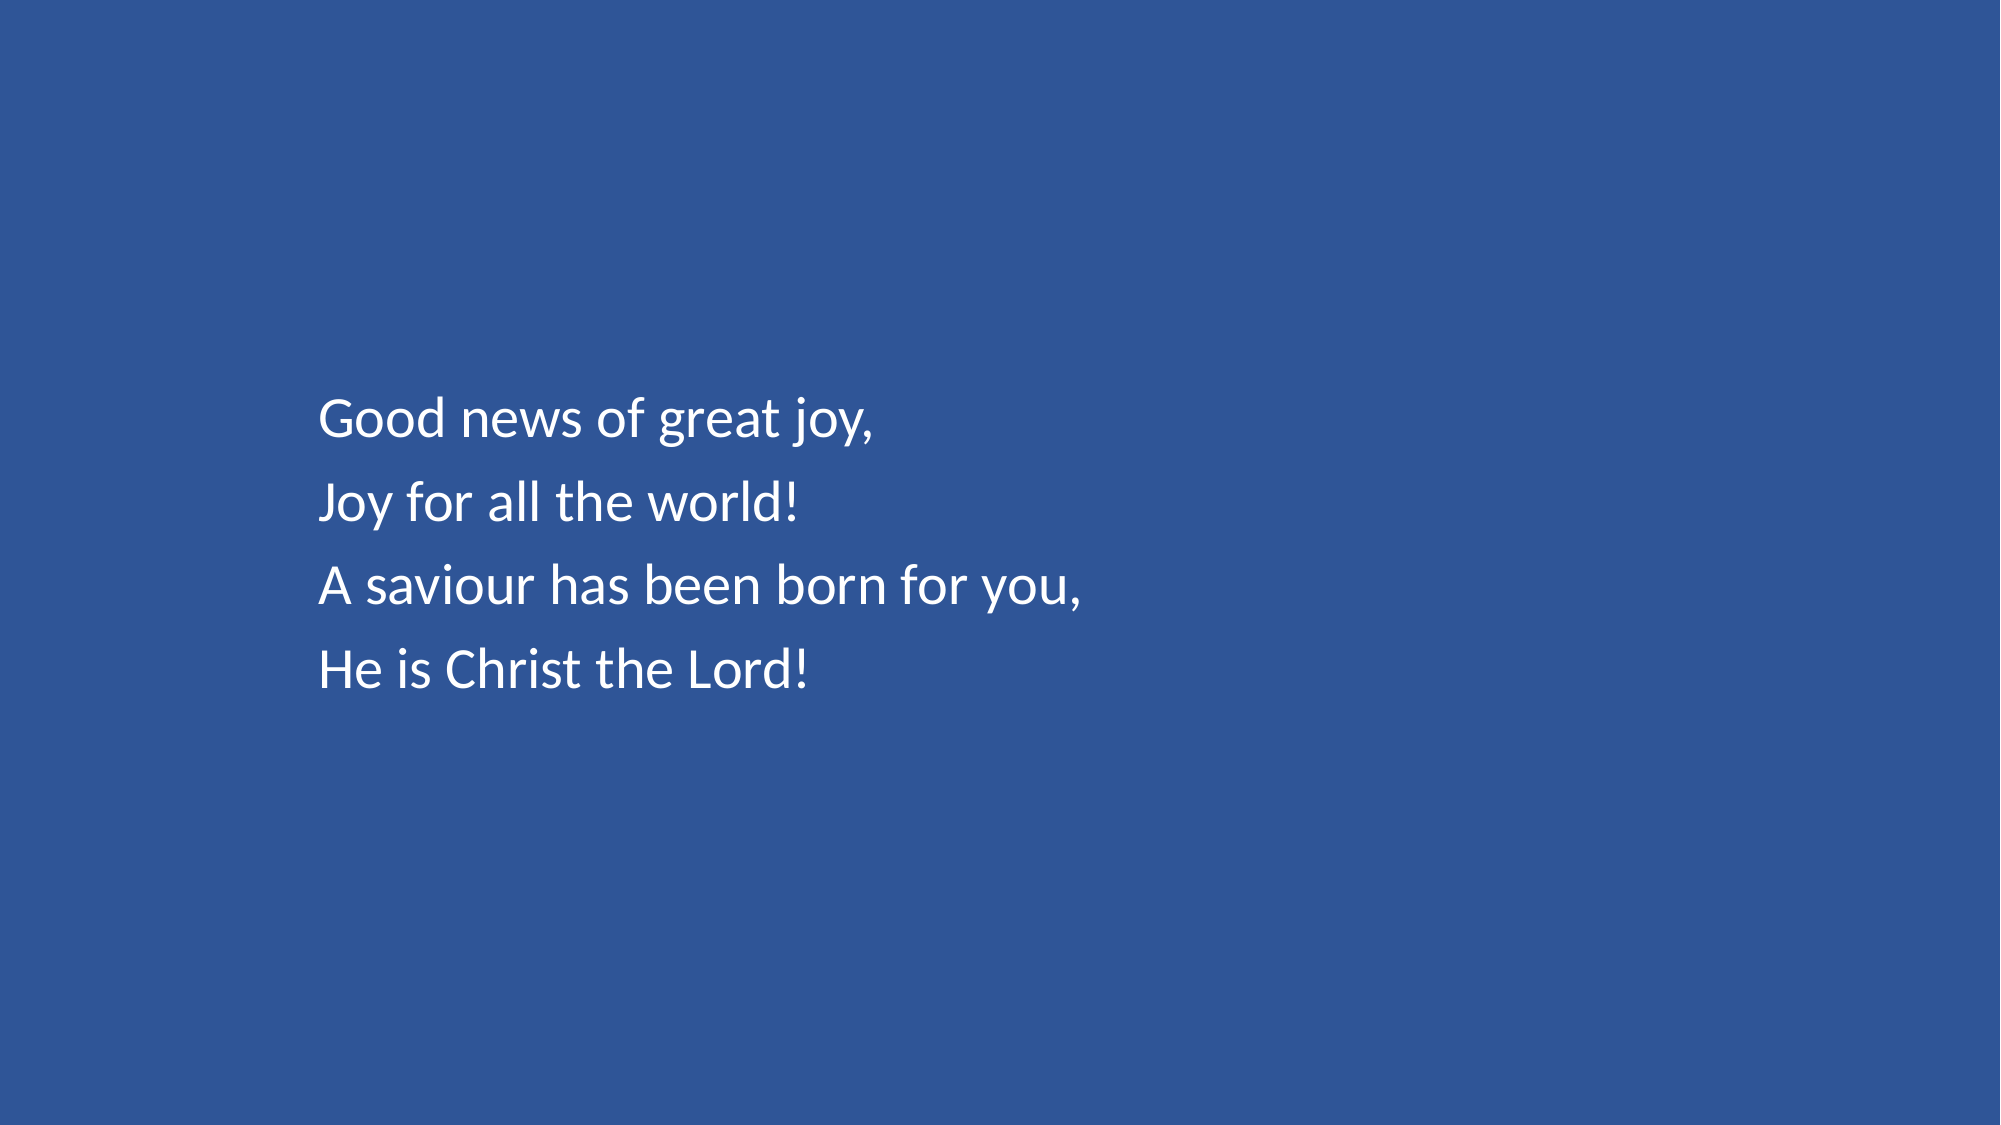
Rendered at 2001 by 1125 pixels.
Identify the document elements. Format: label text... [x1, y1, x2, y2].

list Good news of great joy, Joy for all the world! A saviour has been born for you, He is Christ the Lord! [303, 379, 1704, 746]
